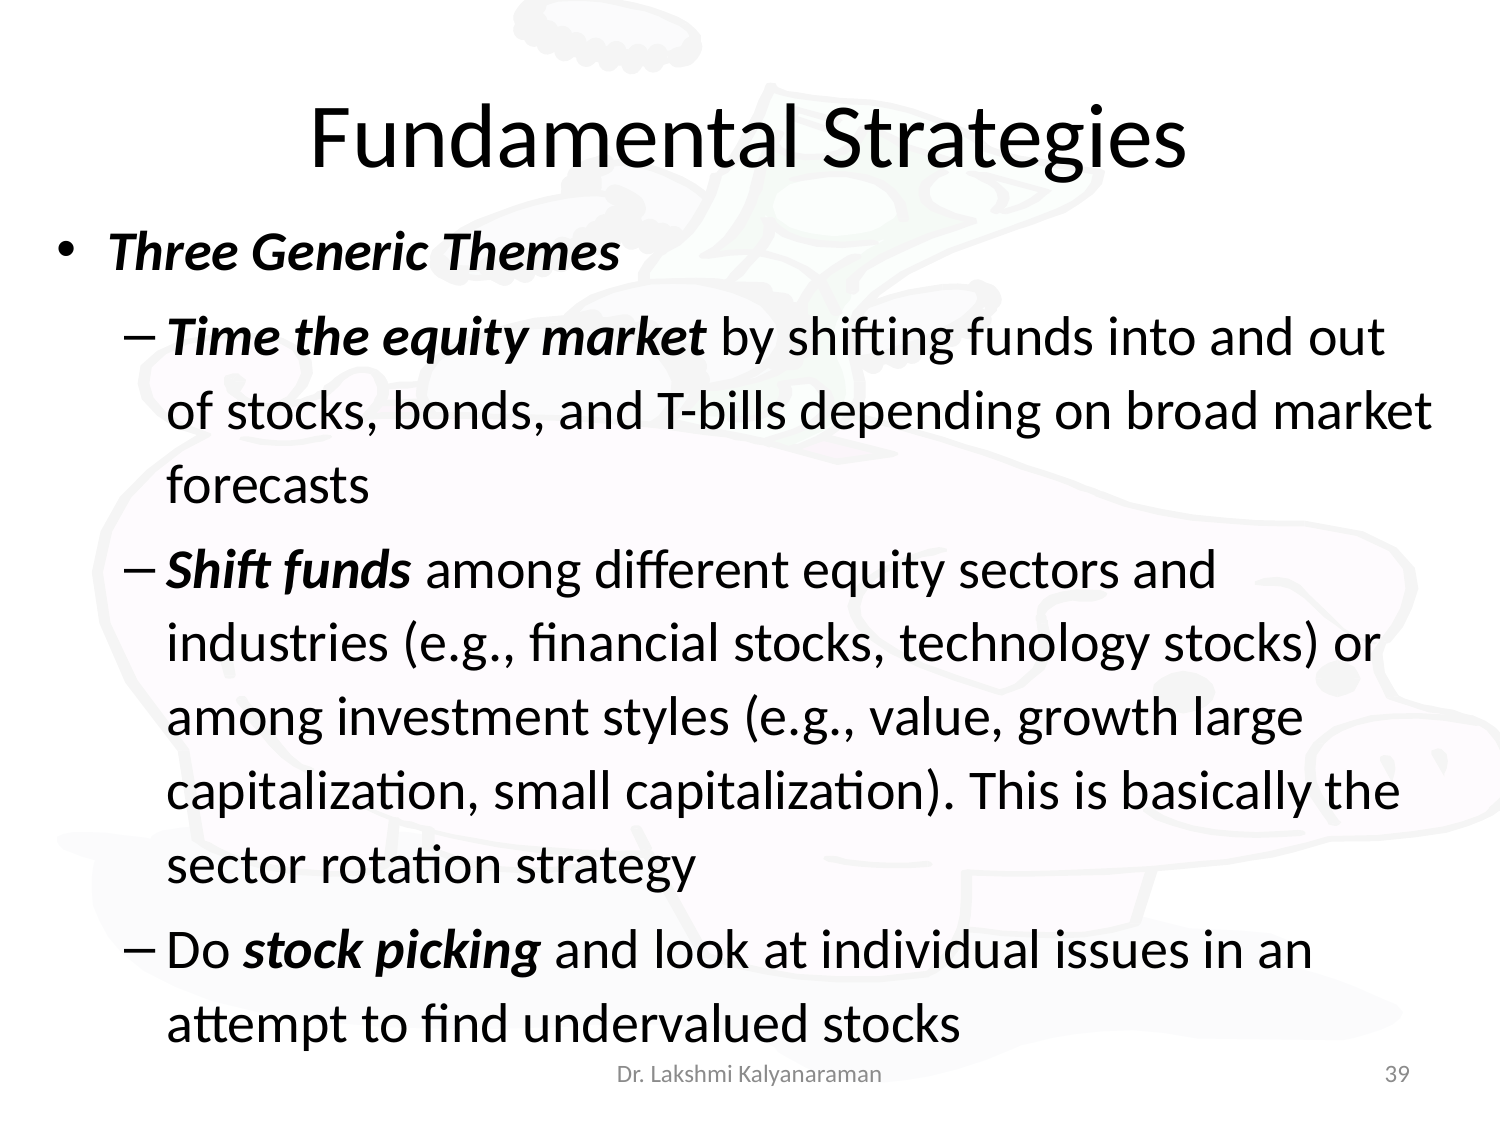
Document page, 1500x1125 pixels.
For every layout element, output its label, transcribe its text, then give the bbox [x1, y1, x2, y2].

slide_number 39 [1074, 1042, 1425, 1103]
footer Dr. Lakshmi Kalyanaraman [512, 1042, 988, 1103]
title Fundamental Strategies [0, 66, 1500, 197]
list Three Generic Themes Time the equity market by shifting funds into and out of stocks, bonds, and T-bills depending on broad market forecasts Shift funds among different equity sectors and industries (e.g., financial stocks, technology stocks) or among investment styles (e.g., value, growth large capitalization, small capitalization). This is basically the sector rotation strategy Do stock picking and look at individual issues in an attempt to find undervalued stocks [41, 200, 1459, 1063]
